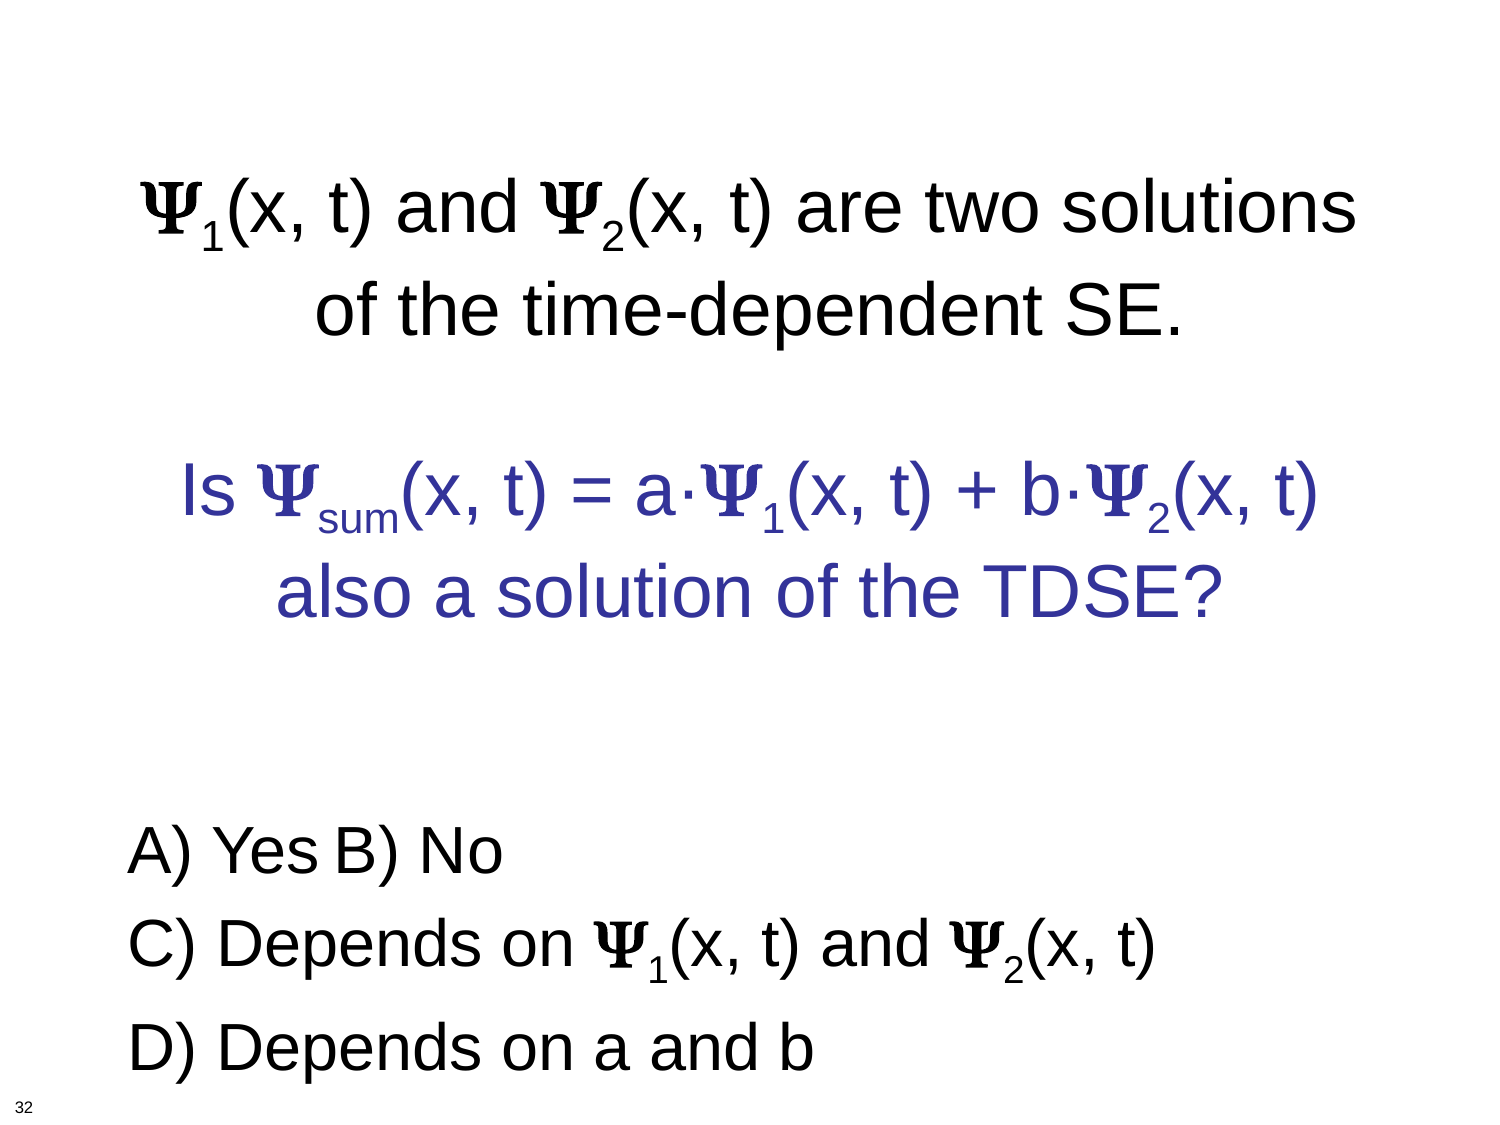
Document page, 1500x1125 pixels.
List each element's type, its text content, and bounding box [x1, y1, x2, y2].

title Y1(x, t) and Y2(x, t) are two solutions of the time-dependent SE. Is Ysum(x, t) = a·Y1(x, t) + b·Y2(x, t) also a solution of the TDSE? [112, 72, 1388, 718]
text_box 32 [0, 1089, 50, 1125]
list A) Yes B) No C) Depends on Y1(x, t) and Y2(x, t) D) Depends on a and b [112, 798, 1388, 1091]
